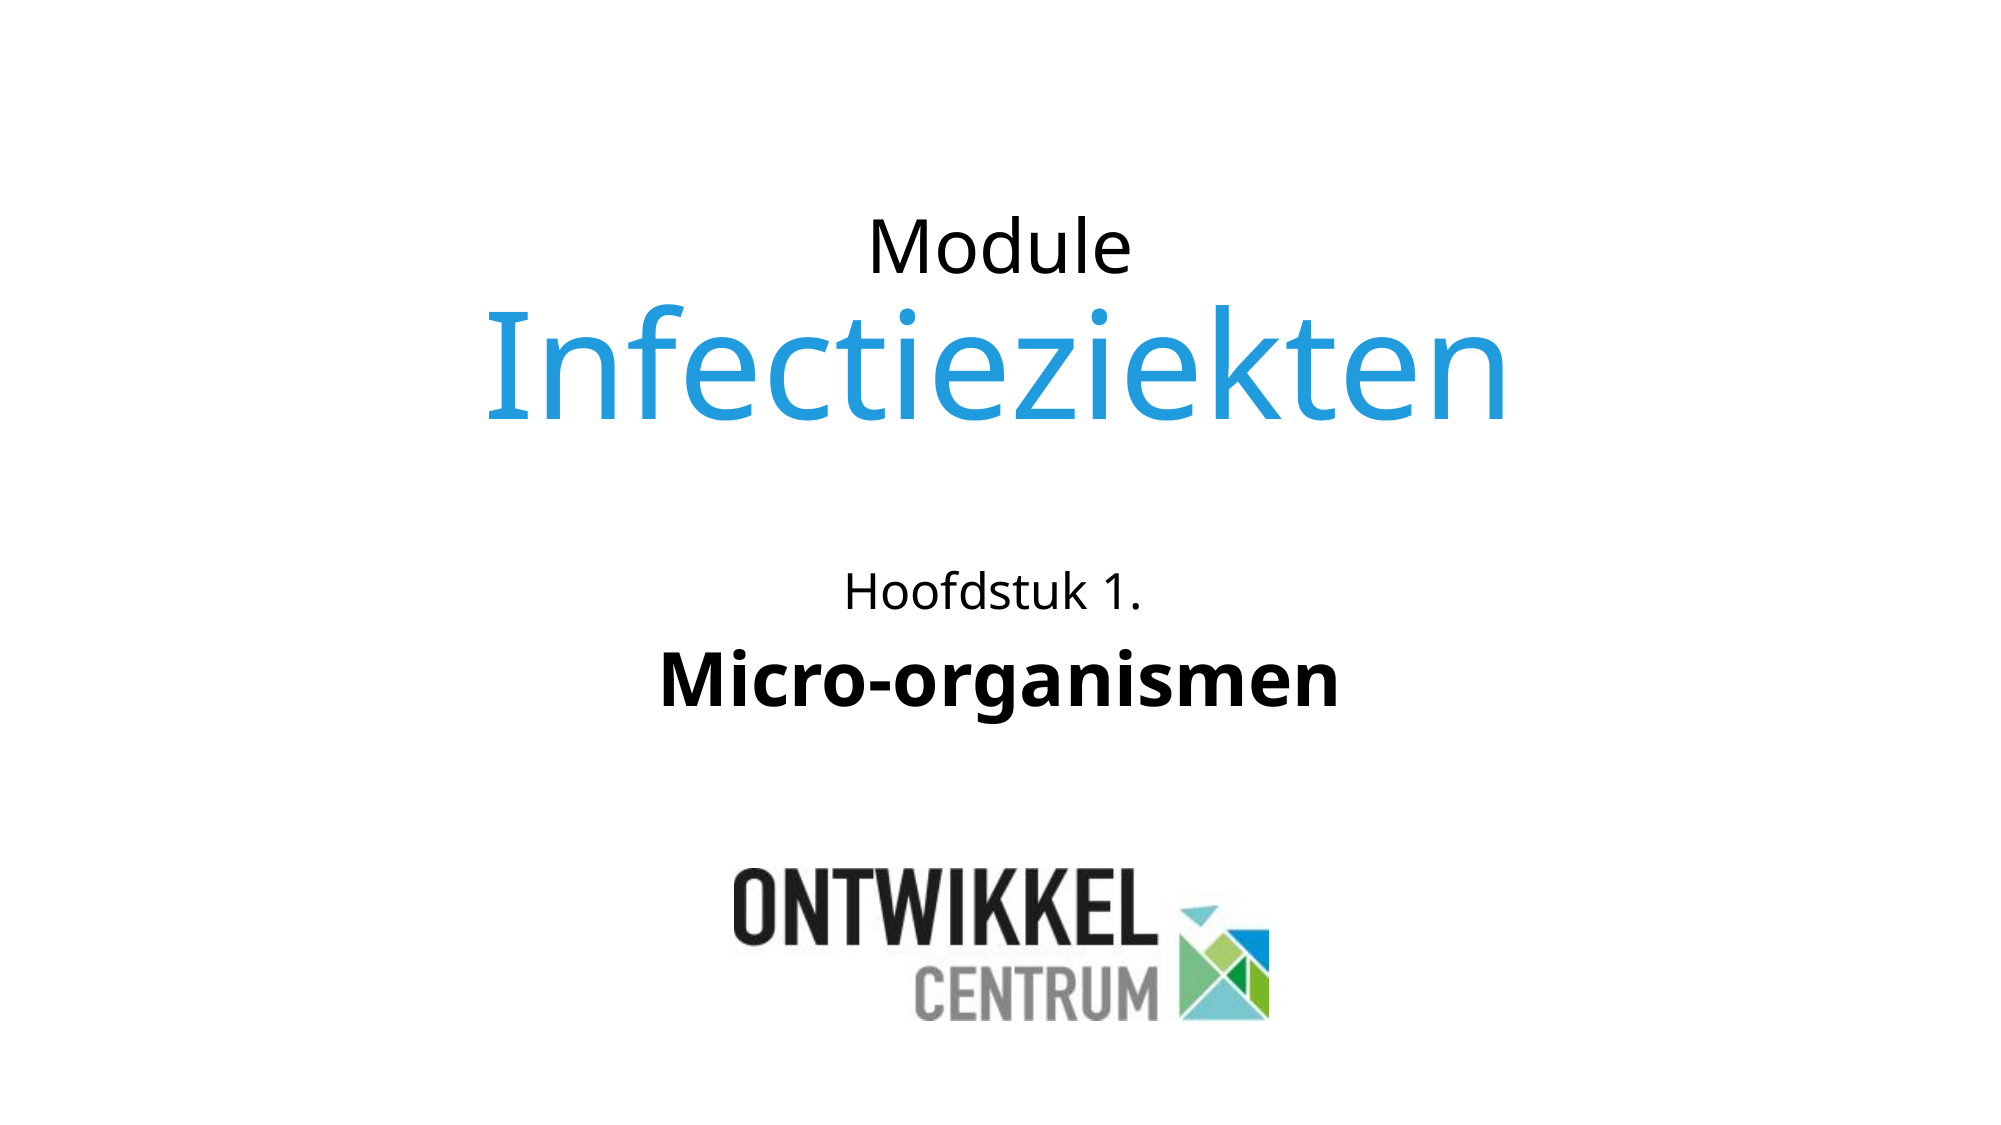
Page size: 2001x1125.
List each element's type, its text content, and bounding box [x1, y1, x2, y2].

picture [734, 868, 1269, 1021]
subtitle Hoofdstuk 1. Micro-organismen [249, 559, 1750, 831]
title Module Infectieziekten [249, 107, 1750, 460]
